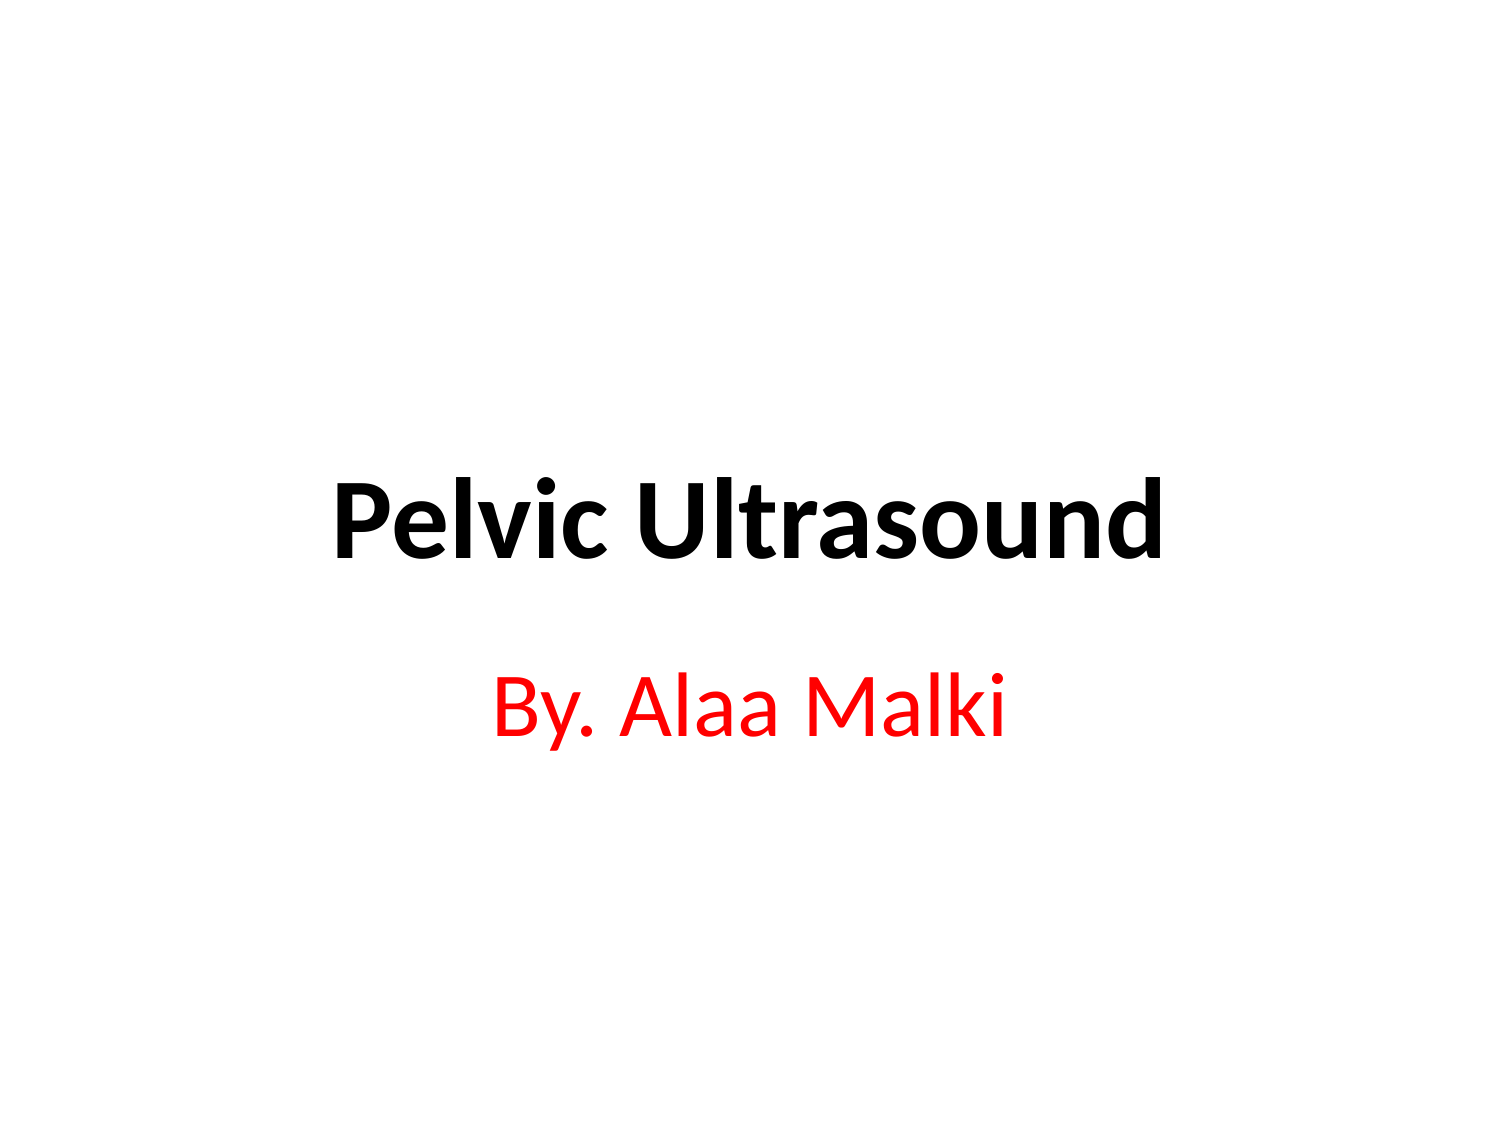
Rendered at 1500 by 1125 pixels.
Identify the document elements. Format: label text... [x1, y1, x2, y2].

title Pelvic Ultrasound [112, 349, 1388, 591]
subtitle By. Alaa Malki [225, 637, 1275, 925]
